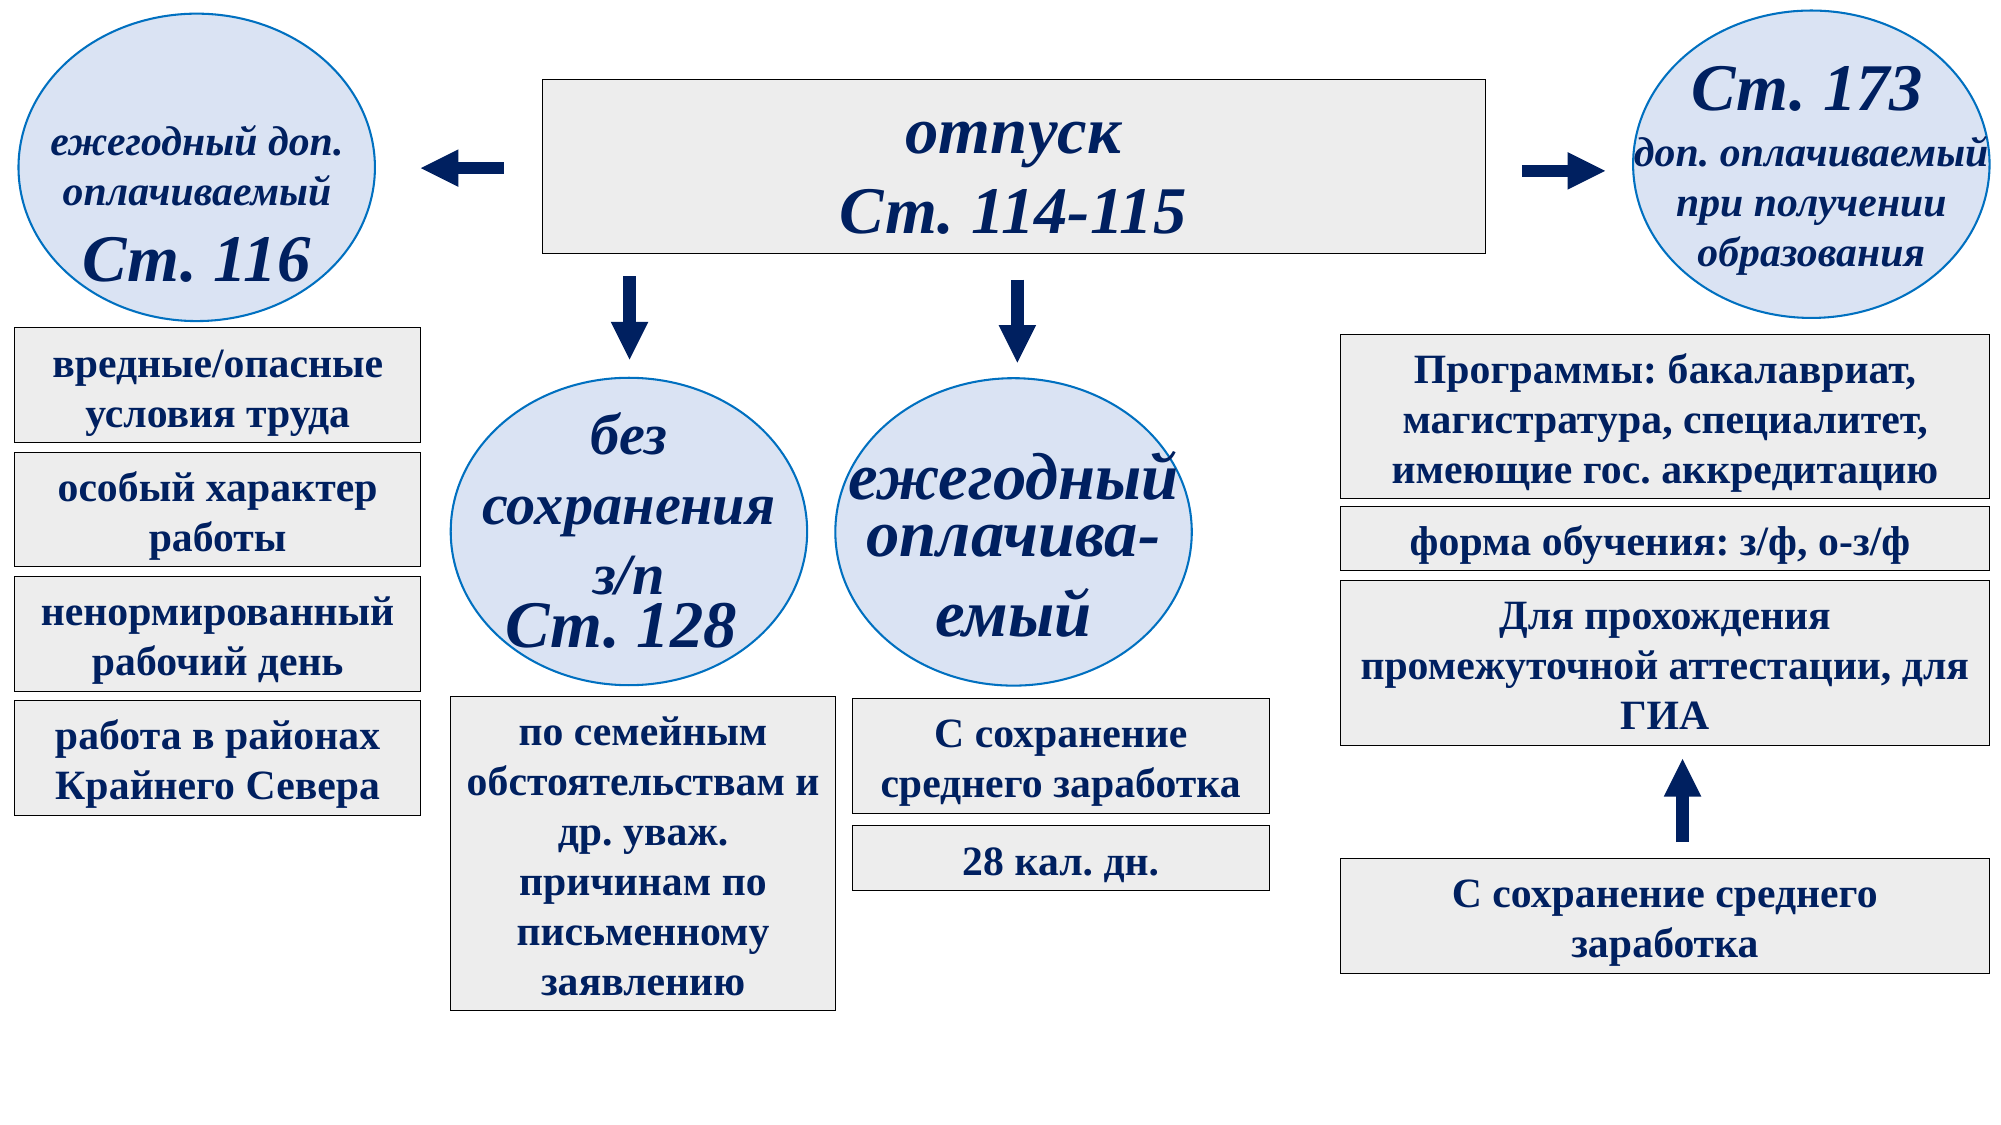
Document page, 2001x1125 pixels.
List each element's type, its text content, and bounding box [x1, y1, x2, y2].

text_box [546, 669, 712, 687]
text_box Ст. 128 [439, 573, 804, 669]
text_box [1696, 283, 1927, 319]
text_box Ст. 116 [14, 207, 379, 303]
text_box доп. оплачиваемый при получении образования [1614, 117, 2000, 283]
text_box работа в районах Крайнего Севера [14, 700, 421, 816]
text_box [32, 12, 362, 106]
text_box Программы: бакалавриат, магистратура, специалитет, имеющие гос. аккредитацию [1340, 334, 1990, 499]
text_box форма обучения: з/ф, о-з/ф [1340, 506, 1990, 571]
text_box [110, 303, 283, 323]
text_box С сохранение среднего заработка [852, 698, 1270, 814]
text_box [908, 657, 1120, 687]
text_box без сохранения з/п [431, 388, 826, 614]
text_box особый характер работы [14, 452, 421, 567]
text_box Ст. 173 [1625, 35, 1990, 131]
text_box ежегодный доп. оплачиваемый [0, 106, 395, 221]
text_box [1712, 9, 1910, 35]
text_box [883, 377, 1144, 425]
text_box Для прохождения промежуточной аттестации, для ГИА [1340, 580, 1990, 746]
text_box С сохранение среднего заработка [1340, 858, 1990, 974]
text_box вредные/опасные условия труда [14, 327, 421, 443]
text_box ненормированный рабочий день [14, 576, 421, 692]
text_box по семейным обстоятельствам и др. уваж. причинам по письменному заявлению [450, 696, 836, 1011]
text_box 28 кал. дн. [852, 825, 1270, 891]
text_box [561, 376, 697, 388]
text_box оплачива-емый [816, 482, 1211, 657]
text_box отпуск Ст. 114-115 [542, 79, 1486, 254]
text_box ежегодный [826, 425, 1211, 482]
